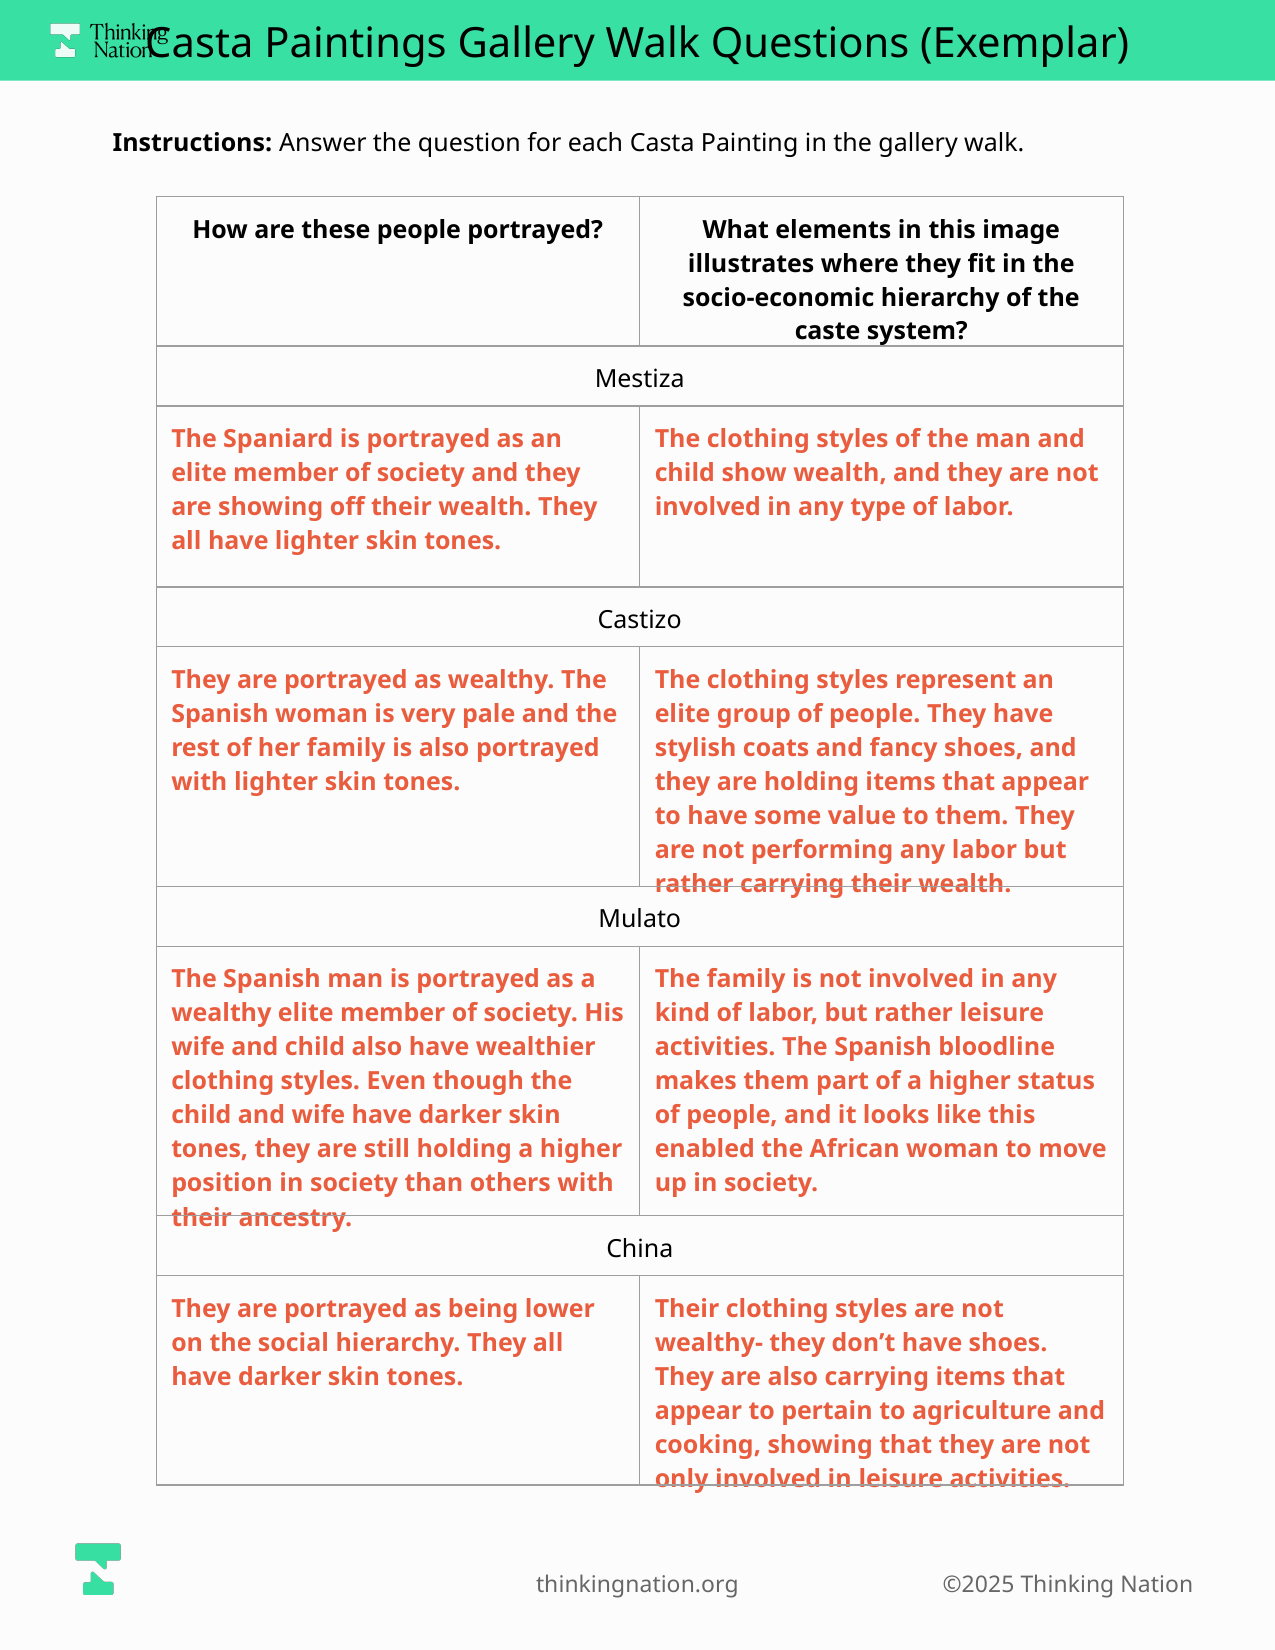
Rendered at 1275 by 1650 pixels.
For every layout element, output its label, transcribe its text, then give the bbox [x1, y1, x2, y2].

table_cell The clothing styles of the man and child show wealth, and they are not involved in any type of labor. [640, 407, 1123, 586]
text_box Instructions: Answer the question for each Casta Painting in the gallery walk. [97, 107, 1178, 413]
table_header How are these people portrayed? [157, 197, 639, 345]
text_box ©2025 Thinking Nation [907, 1553, 1210, 1605]
picture [36, 12, 172, 69]
text_box thinkingnation.org [486, 1553, 789, 1605]
table_cell The Spaniard is portrayed as an elite member of society and they are showing off their wealth. They all have lighter skin tones. [157, 407, 639, 586]
table_cell The Spanish man is portrayed as a wealthy elite member of society. His wife and child also have wealthier clothing styles. Even though the child and wife have darker skin tones, they are still holding a higher position in society than others with their ancestry. [157, 947, 639, 1215]
table_cell Their clothing styles are not wealthy- they don’t have shoes. They are also carrying items that appear to pertain to agriculture and cooking, showing that they are not only involved in leisure activities. [640, 1276, 1123, 1484]
table_cell Mestiza [157, 347, 1123, 405]
table_cell Castizo [157, 588, 1123, 646]
table_cell China [157, 1216, 1123, 1275]
table_cell Mulato [157, 887, 1123, 946]
table_cell The family is not involved in any kind of labor, but rather leisure activities. The Spanish bloodline makes them part of a higher status of people, and it looks like this enabled the African woman to move up in society. [640, 947, 1123, 1215]
table_cell They are portrayed as being lower on the social hierarchy. They all have darker skin tones. [157, 1276, 639, 1484]
table_header What elements in this image illustrates where they fit in the socio-economic hierarchy of the caste system? [640, 197, 1123, 345]
text_box Casta Paintings Gallery Walk Questions (Exemplar) [0, 0, 1275, 81]
table_cell The clothing styles represent an elite group of people. They have stylish coats and fancy shoes, and they are holding items that appear to have some value to them. They are not performing any labor but rather carrying their wealth. [640, 647, 1123, 886]
picture [62, 1533, 134, 1605]
table_cell They are portrayed as wealthy. The Spanish woman is very pale and the rest of her family is also portrayed with lighter skin tones. [157, 647, 639, 886]
